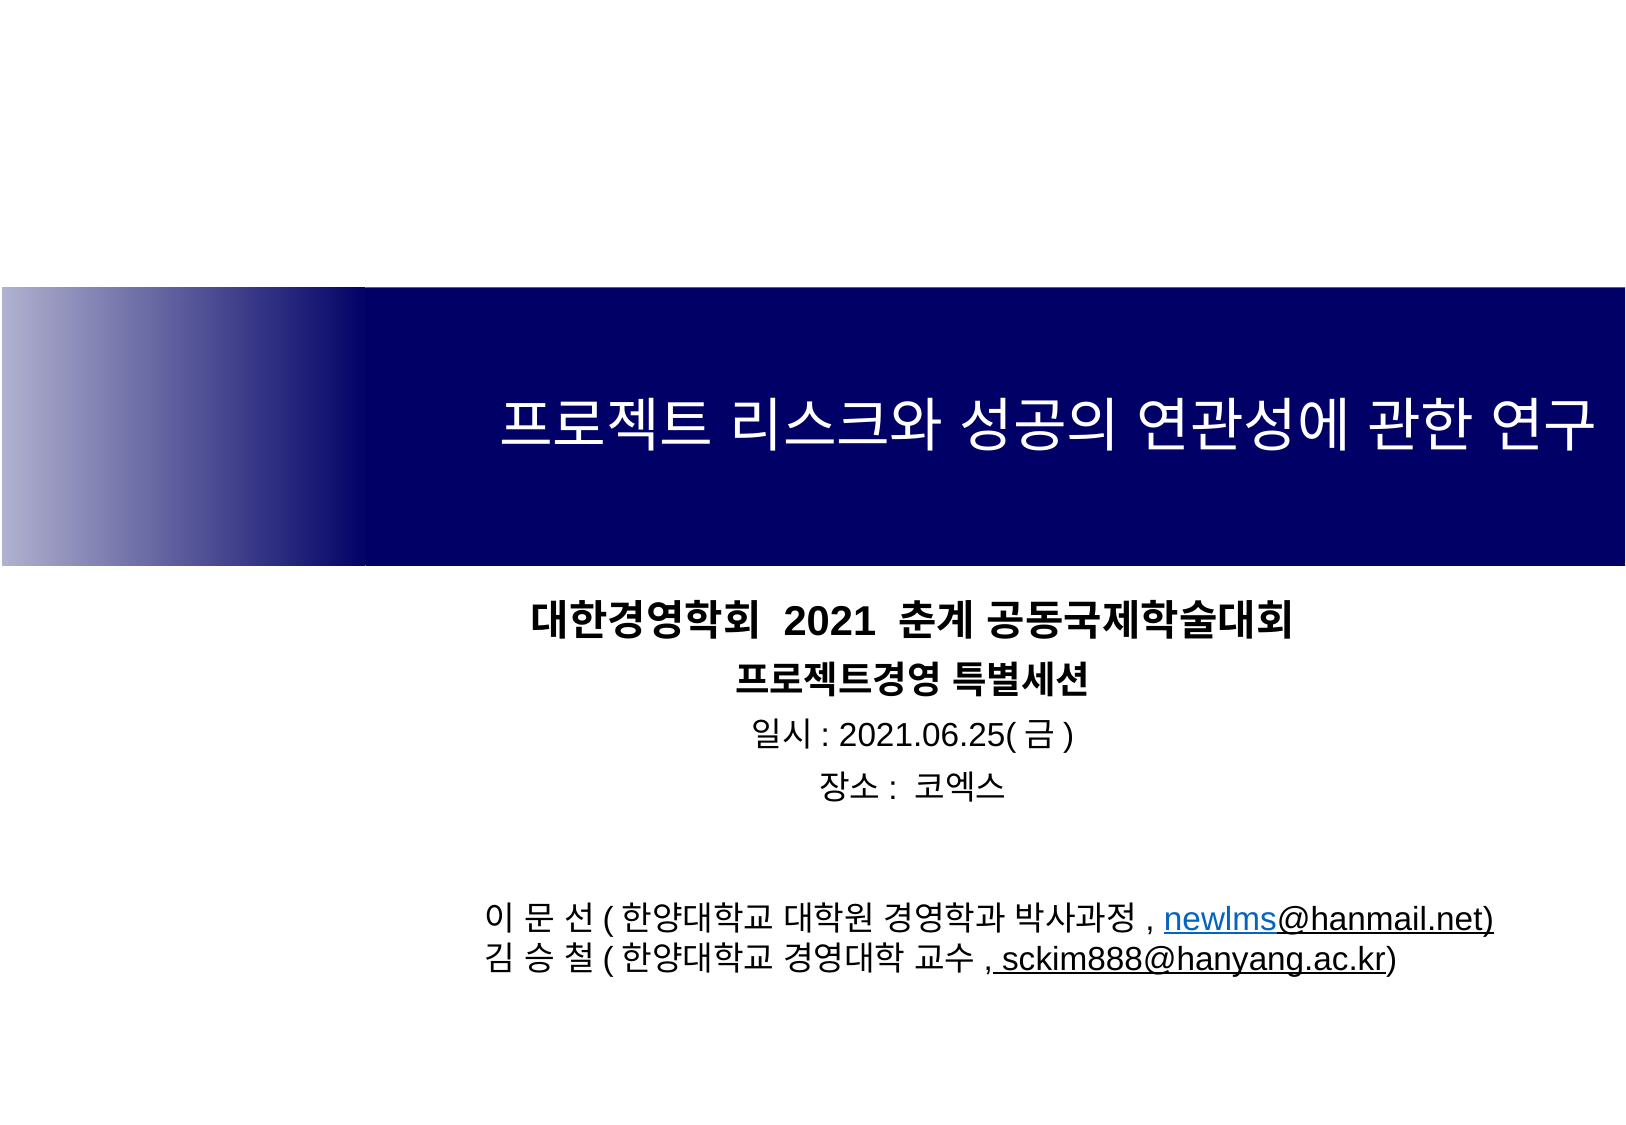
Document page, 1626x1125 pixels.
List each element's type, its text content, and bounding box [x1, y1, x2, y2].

text_box 이 문 선(한양대학교 대학원 경영학과 박사과정, newlms@hanmail.net) 김 승 철(한양대학교 경영대학 교수, sckim888@hanyang.ac.kr) [469, 869, 1625, 985]
text_box 프로젝트 리스크와 성공의 연관성에 관한 연구 [316, 302, 1625, 544]
text_box 대한경영학회 2021 춘계 공동국제학술대회 프로젝트경영 특별세션 일시: 2021.06.25(금) 장소: 코엑스 [304, 586, 1522, 799]
